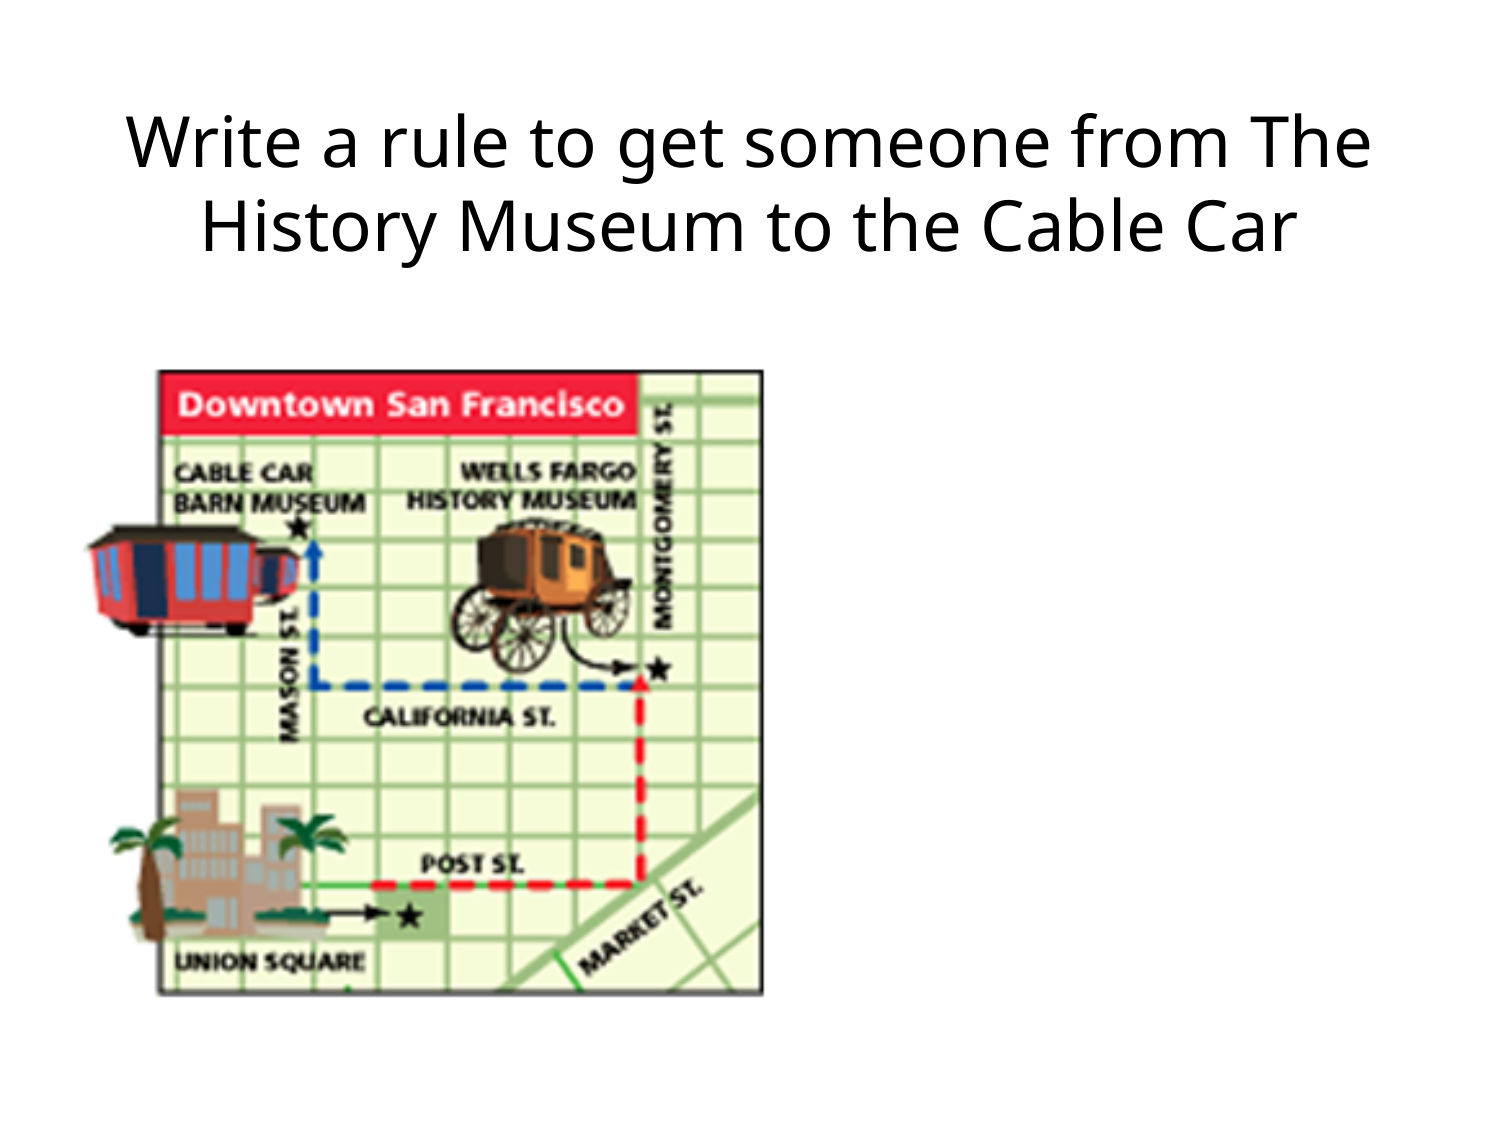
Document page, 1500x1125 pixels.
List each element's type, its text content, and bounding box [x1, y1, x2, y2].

title Write a rule to get someone from The History Museum to the Cable Car [75, 87, 1425, 275]
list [49, 337, 785, 1013]
